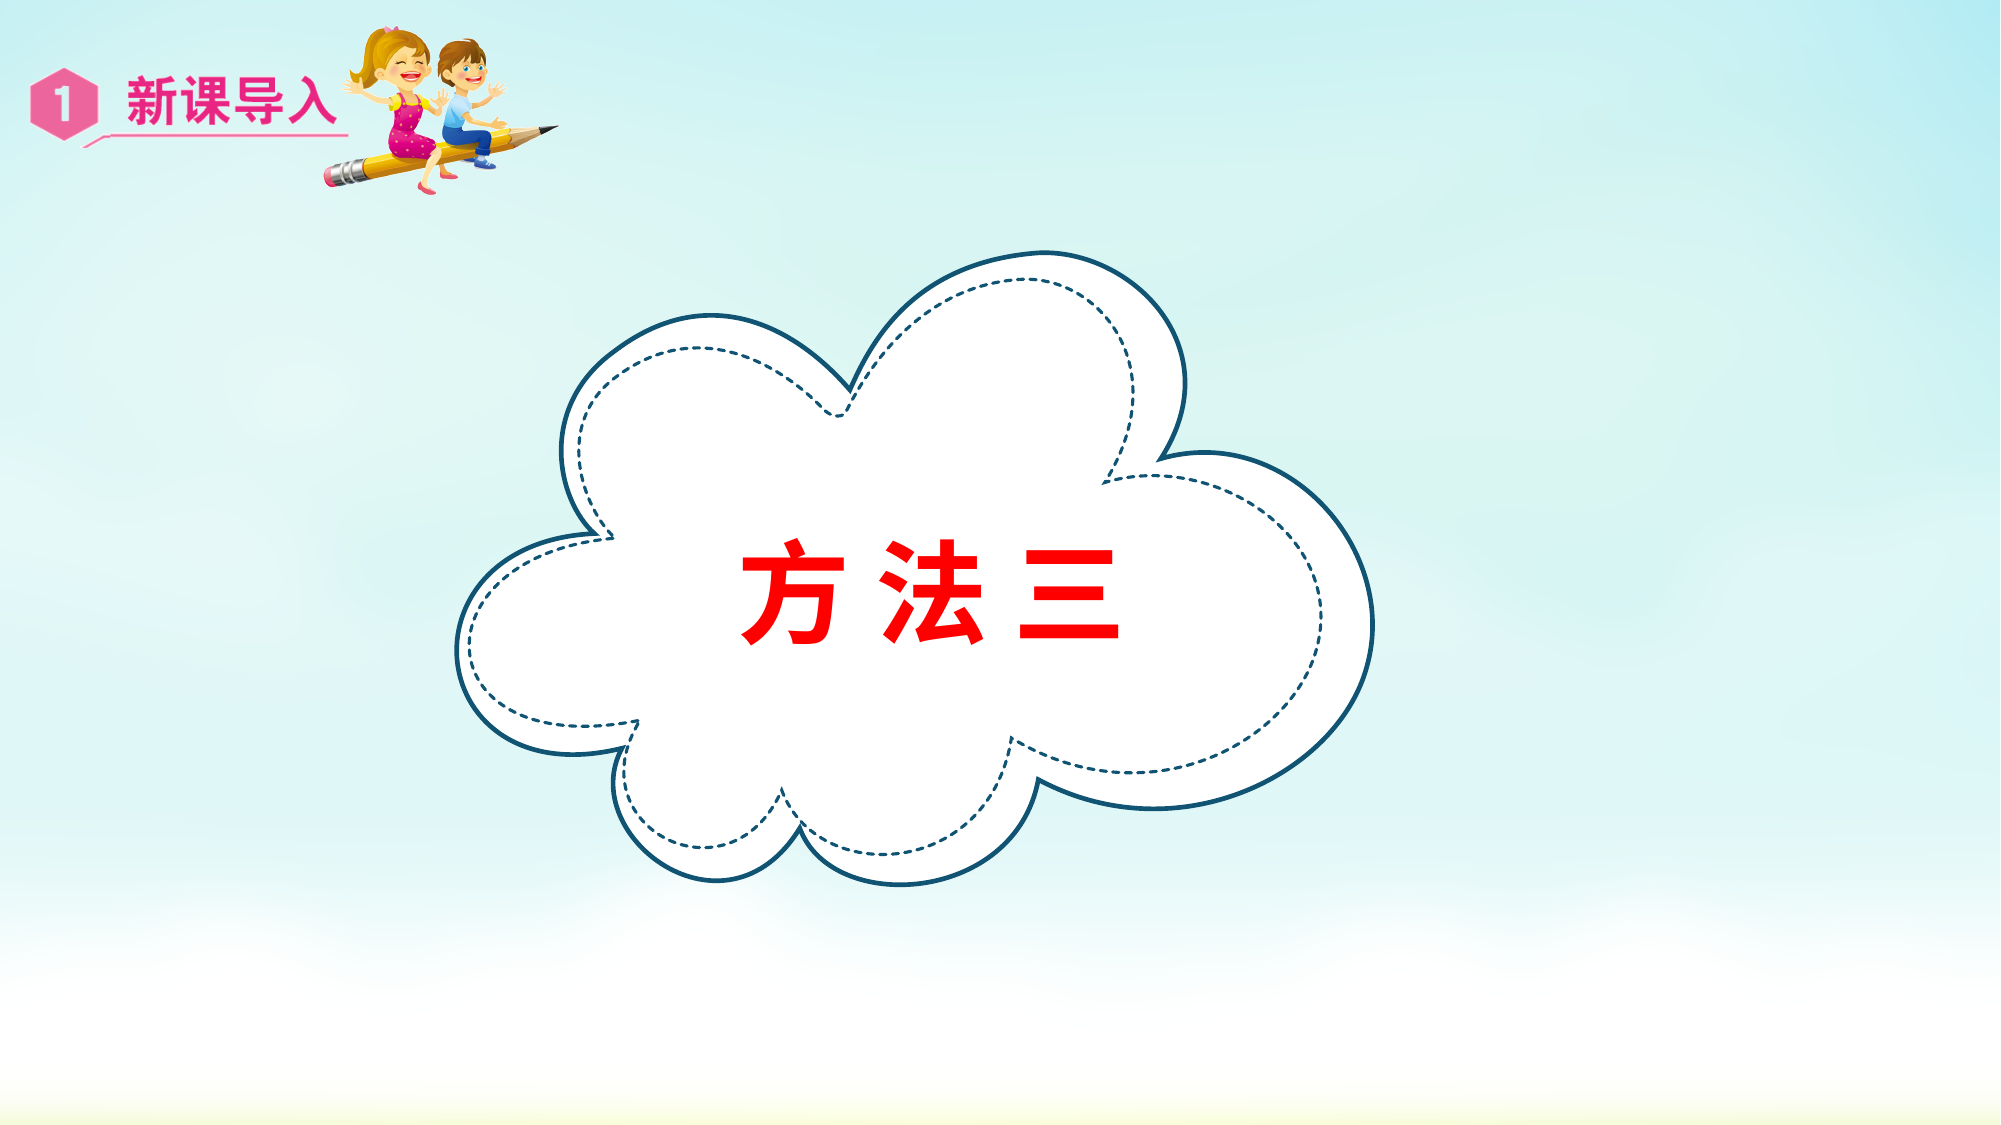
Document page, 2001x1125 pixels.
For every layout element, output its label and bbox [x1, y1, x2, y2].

text_box [389, 250, 1397, 923]
text_box [17, 21, 559, 196]
picture [0, 0, 2001, 1125]
